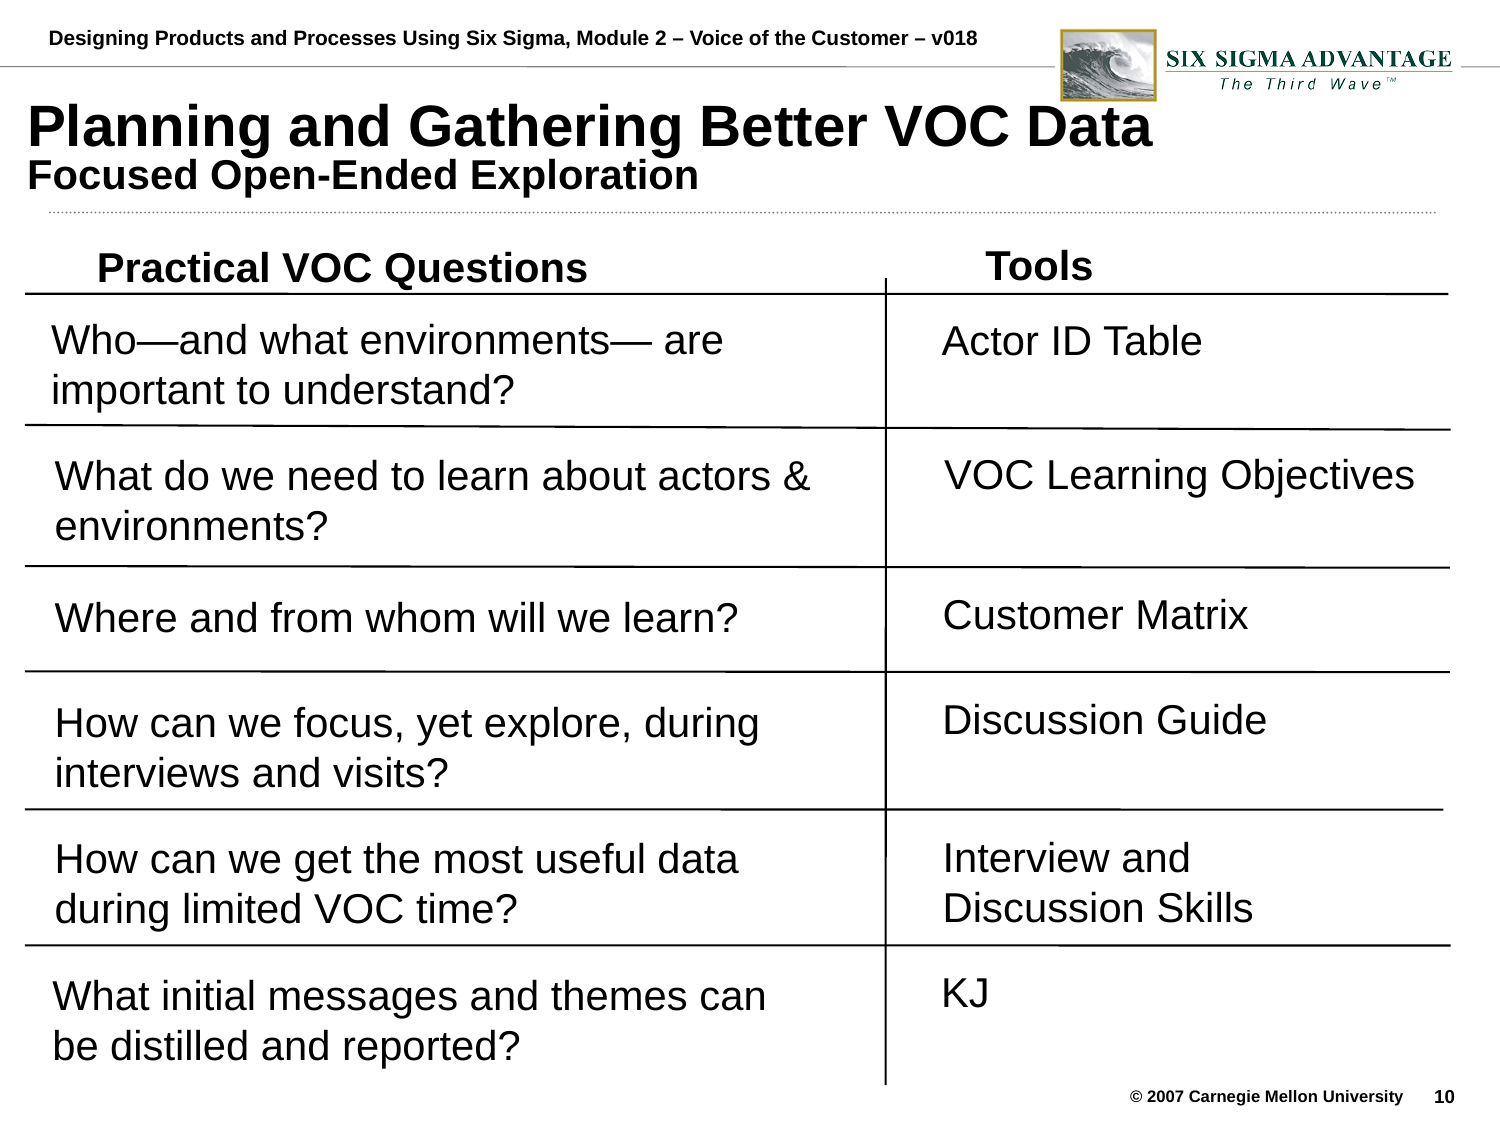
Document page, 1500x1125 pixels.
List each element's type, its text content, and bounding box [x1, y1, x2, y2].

text_box Discussion Guide [927, 685, 1381, 751]
title Planning and Gathering Better VOC Data Focused Open-Ended Exploration [27, 101, 1423, 199]
text_box Who—and what environments— are important to understand? [36, 305, 839, 421]
text_box KJ [926, 958, 1124, 1023]
text_box Where and from whom will we learn? [39, 583, 846, 649]
picture [1055, 25, 1462, 105]
text_box Interview and Discussion Skills [927, 823, 1289, 938]
text_box Practical VOC Questions [82, 233, 639, 292]
text_box Tools [970, 231, 1189, 292]
text_box Actor ID Table [926, 306, 1327, 371]
text_box Customer Matrix [927, 580, 1313, 645]
text_box How can we focus, yet explore, during interviews and visits? [39, 688, 841, 804]
text_box VOC Learning Objectives [929, 440, 1454, 506]
text_box How can we get the most useful data during limited VOC time? [39, 824, 854, 940]
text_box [24, 424, 1451, 430]
text_box What do we need to learn about actors & environments? [39, 441, 830, 556]
text_box What initial messages and themes can be distilled and reported? [37, 961, 838, 1077]
